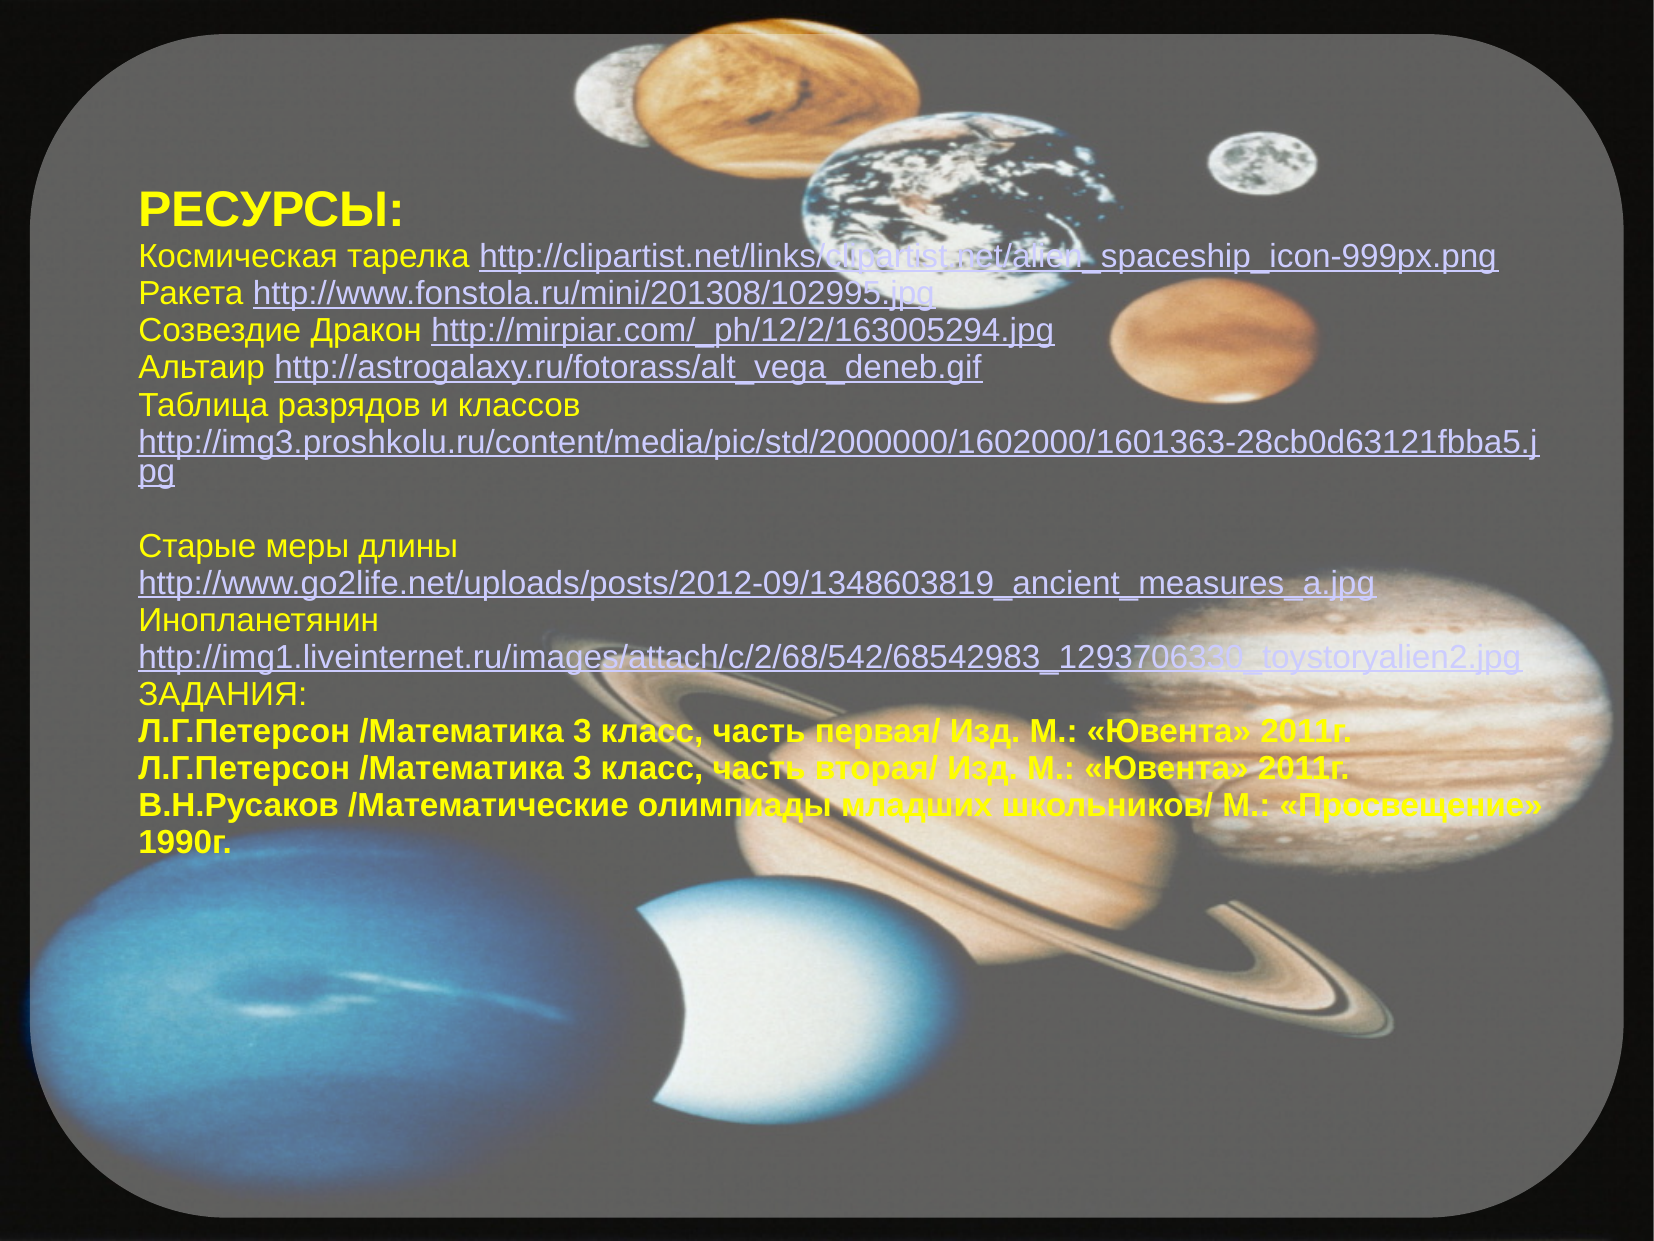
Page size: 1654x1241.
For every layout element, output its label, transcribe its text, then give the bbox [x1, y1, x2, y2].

picture [0, 0, 1654, 1241]
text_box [29, 34, 1624, 1218]
text_box РЕСУРСЫ: Космическая тарелка http://clipartist.net/links/clipartist.net/alien_spaceship_icon-999px.png Ракета http://www.fonstola.ru/mini/201308/102995.jpg Созвездие Дракон http://mirpiar.com/_ph/12/2/163005294.jpg Альтаир http://astrogalaxy.ru/fotorass/alt_vega_deneb.gif Таблица разрядов и классов http://img3.proshkolu.ru/content/media/pic/std/2000000/1602000/1601363-28cb0d63121fbba5.jpg Старые меры длины http://www.go2life.net/uploads/posts/2012-09/1348603819_ancient_measures_a.jpg Инопланетянин http://img1.liveinternet.ru/images/attach/c/2/68/542/68542983_1293706330_toystoryalien2.jpg ЗАДАНИЯ: Л.Г.Петерсон /Математика 3 класс, часть первая/ Изд. М.: «Ювента» 2011г. Л.Г.Петерсон /Математика 3 класс, часть вторая/ Изд. М.: «Ювента» 2011г. В.Н.Русаков /Математические олимпиады младших школьников/ М.: «Просвещение» 1990г. [123, 174, 1566, 839]
